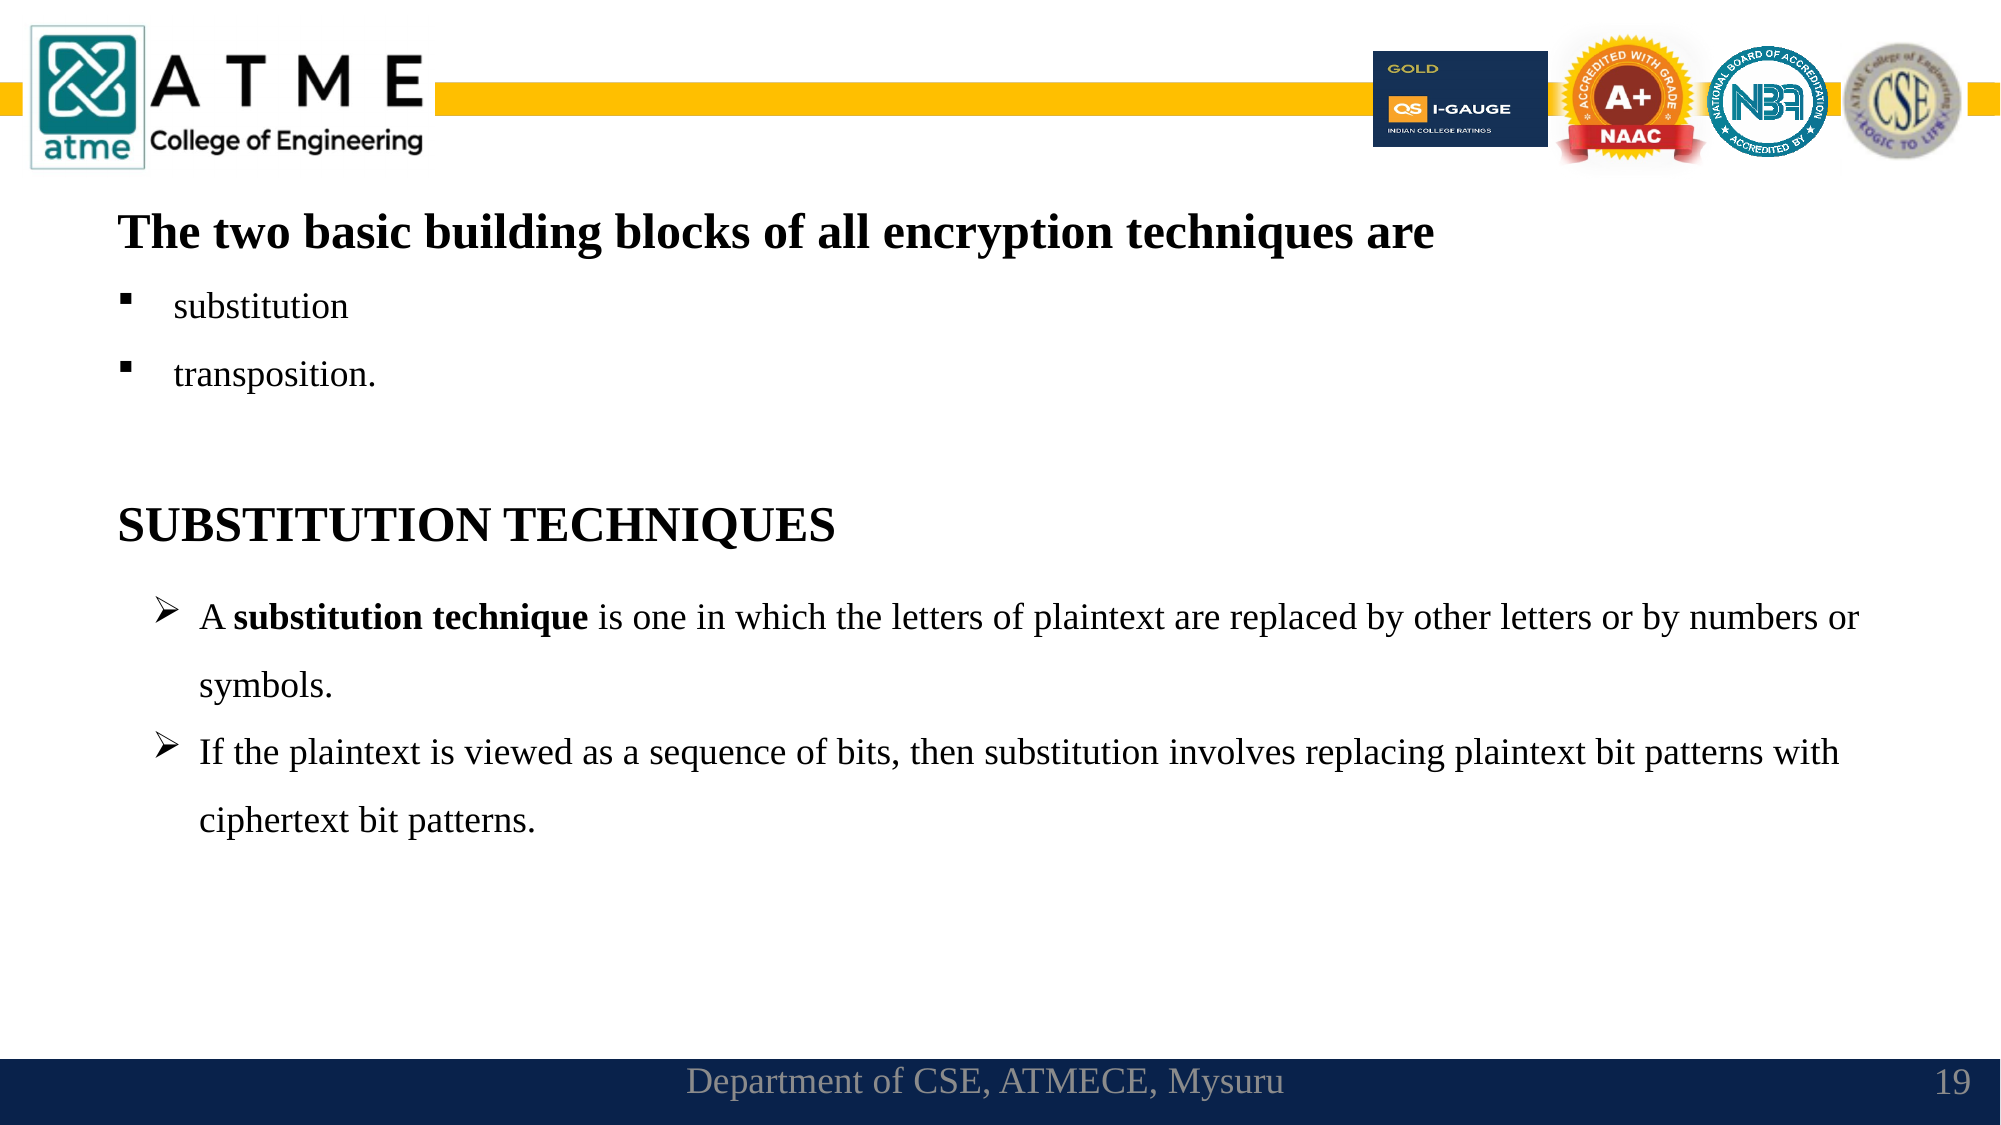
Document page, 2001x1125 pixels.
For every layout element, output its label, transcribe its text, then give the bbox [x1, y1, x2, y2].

text_box The two basic building blocks of all encryption techniques are substitution transposition. SUBSTITUTION TECHNIQUES [102, 161, 1603, 627]
picture [1373, 20, 1828, 180]
text_box A substitution technique is one in which the letters of plaintext are replaced by other letters or by numbers or symbols. If the plaintext is viewed as a sequence of bits, then substitution involves replacing plaintext bit patterns with ciphertext bit patterns. [137, 562, 1912, 915]
picture [0, 1059, 2001, 1125]
picture [1840, 26, 1968, 176]
footer Department of CSE, ATMECE, Mysuru [501, 1056, 1470, 1102]
slide_number 19 [1511, 1057, 1972, 1103]
picture [22, 15, 435, 178]
